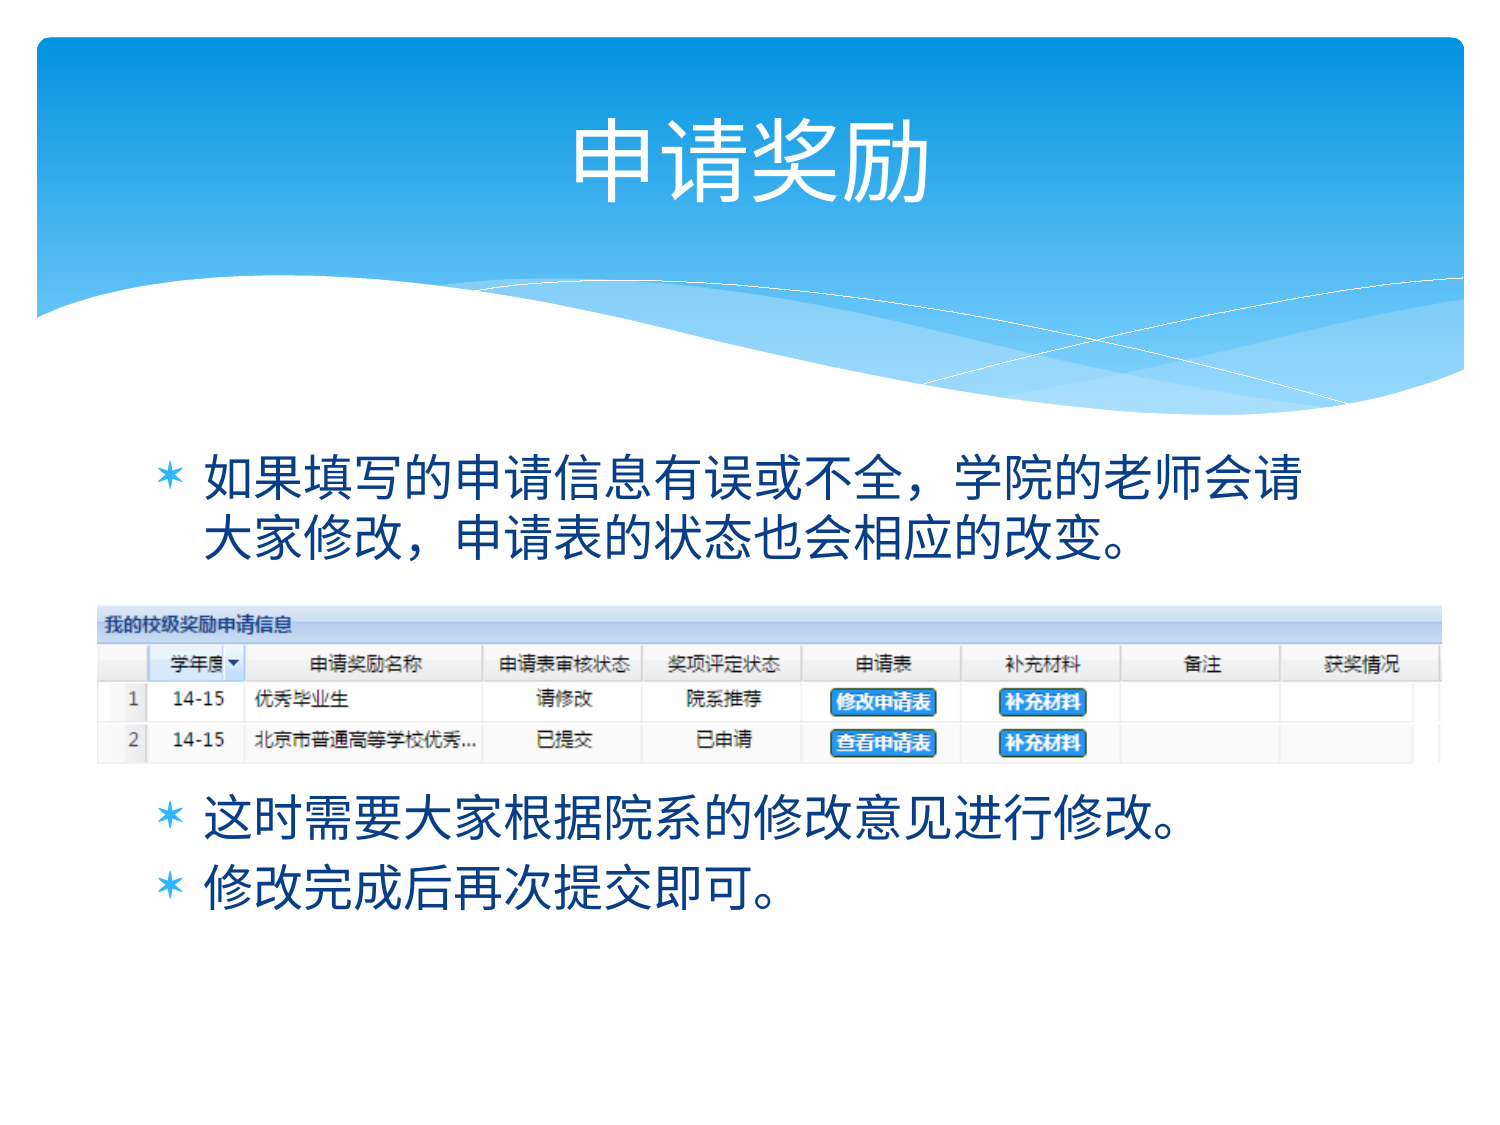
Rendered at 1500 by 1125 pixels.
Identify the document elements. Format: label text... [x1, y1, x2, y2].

list 如果填写的申请信息有误或不全，学院的老师会请大家修改，申请表的状态也会相应的改变。 这时需要大家根据院系的修改意见进行修改。 修改完成后再次提交即可。 [143, 785, 1359, 1005]
title 申请奖励 [75, 55, 1425, 261]
picture [97, 597, 1442, 775]
list 如果填写的申请信息有误或不全，学院的老师会请大家修改，申请表的状态也会相应的改变。 这时需要大家根据院系的修改意见进行修改。 修改完成后再次提交即可。 [143, 438, 1359, 595]
